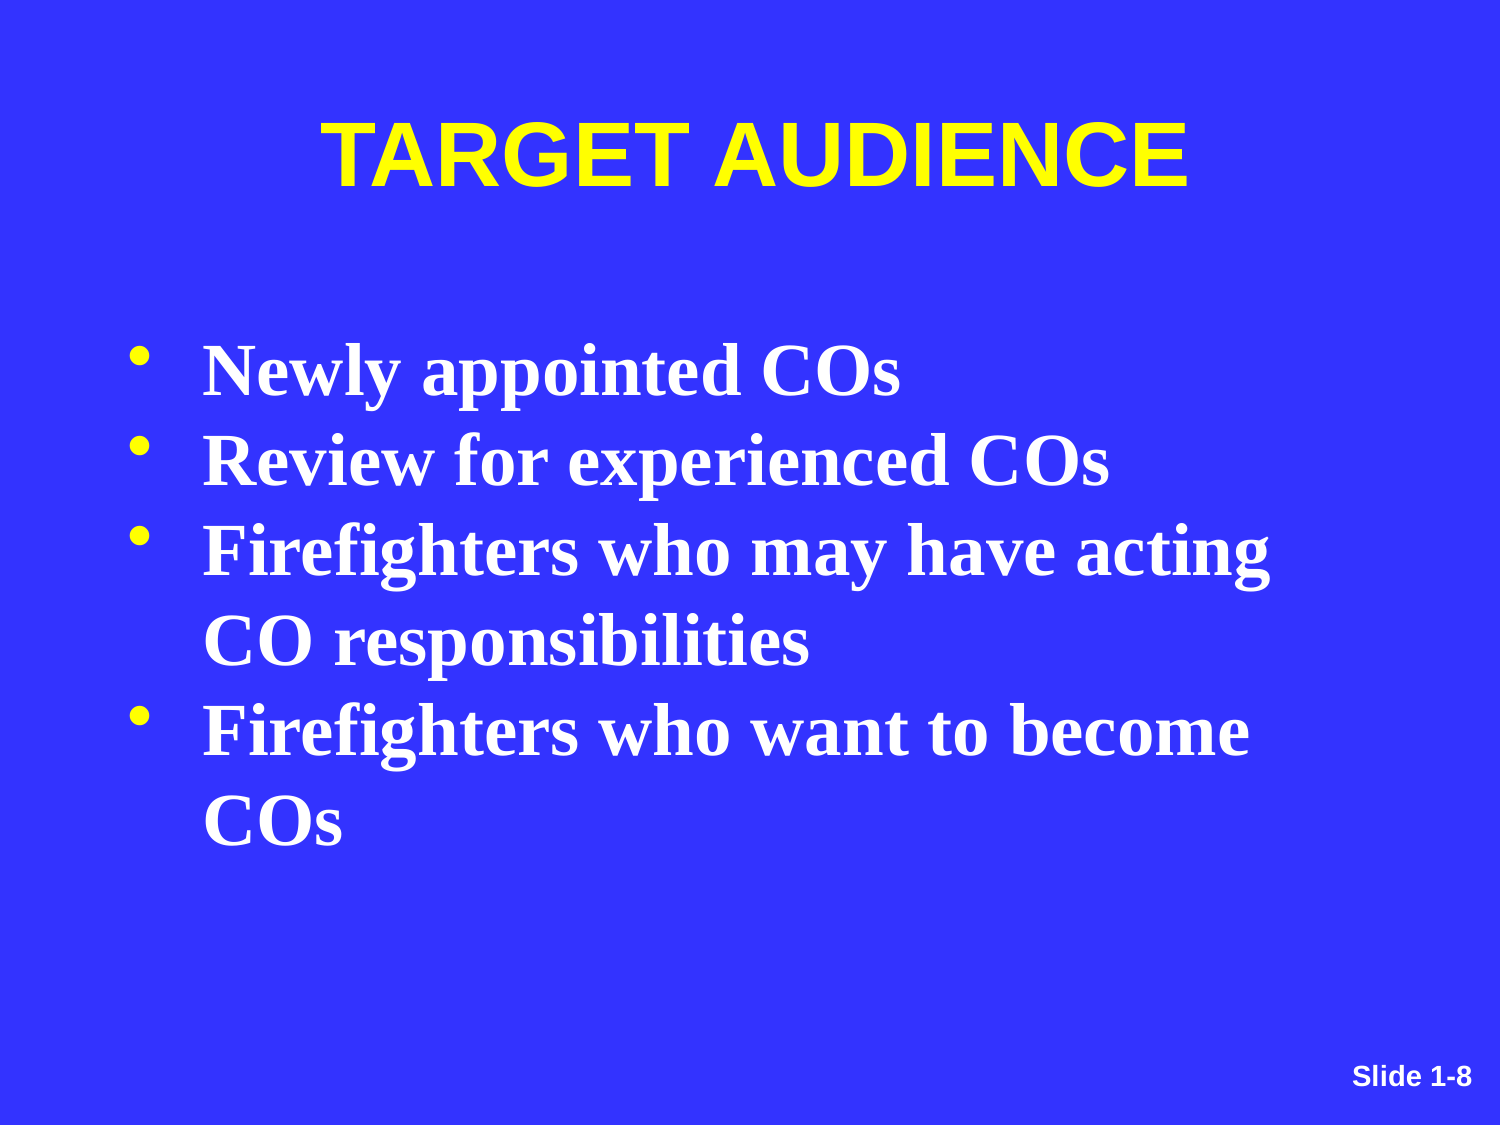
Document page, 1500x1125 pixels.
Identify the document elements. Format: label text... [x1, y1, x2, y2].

slide_number Slide 1-8 [1137, 1049, 1488, 1125]
text_box TARGET AUDIENCE [62, 50, 1450, 250]
list Newly appointed COs Review for experienced COs Firefighters who may have acting CO responsibilities Firefighters who want to become COs [112, 312, 1388, 901]
